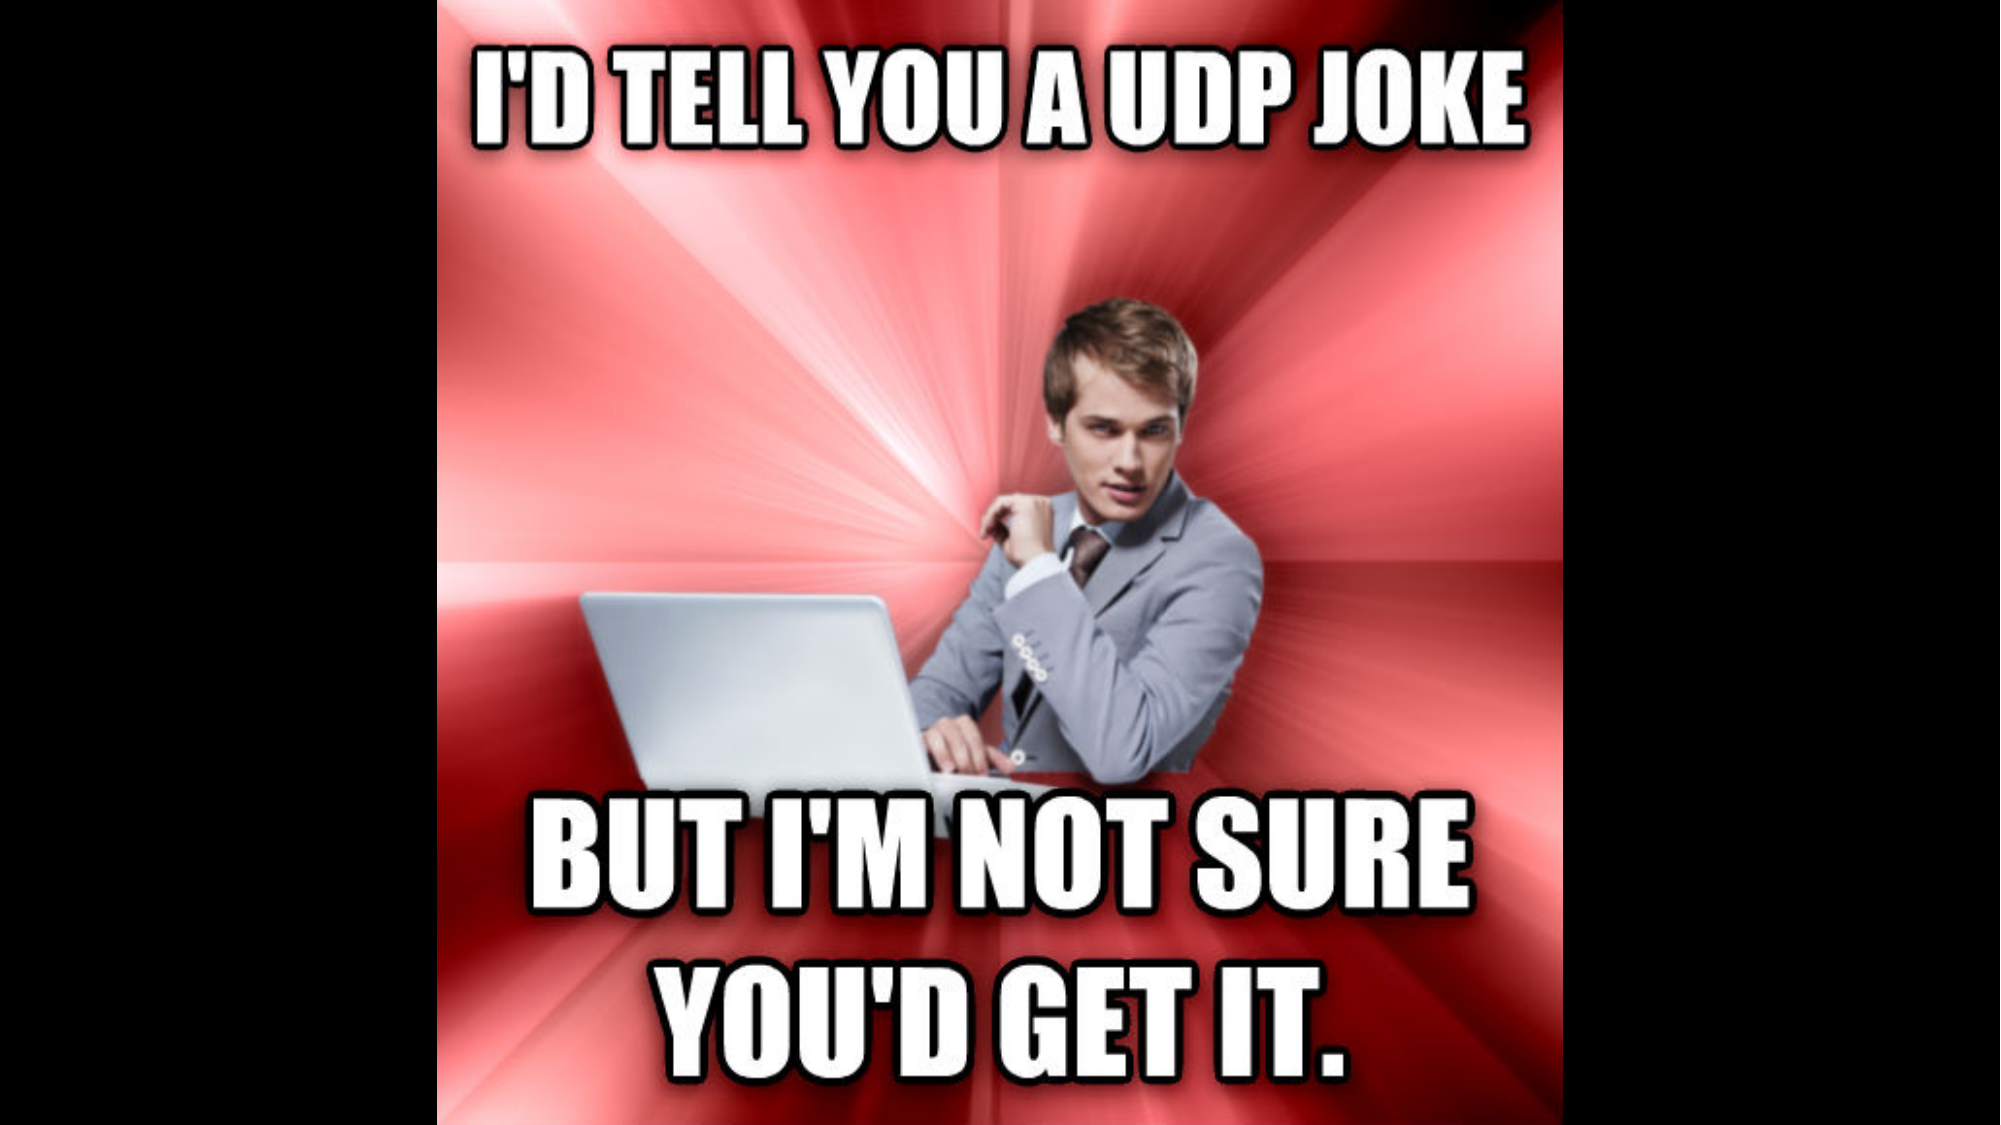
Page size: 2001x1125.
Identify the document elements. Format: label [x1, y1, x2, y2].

text_box [1563, 0, 2000, 1125]
text_box [0, 0, 437, 1125]
picture [437, 0, 1563, 1125]
